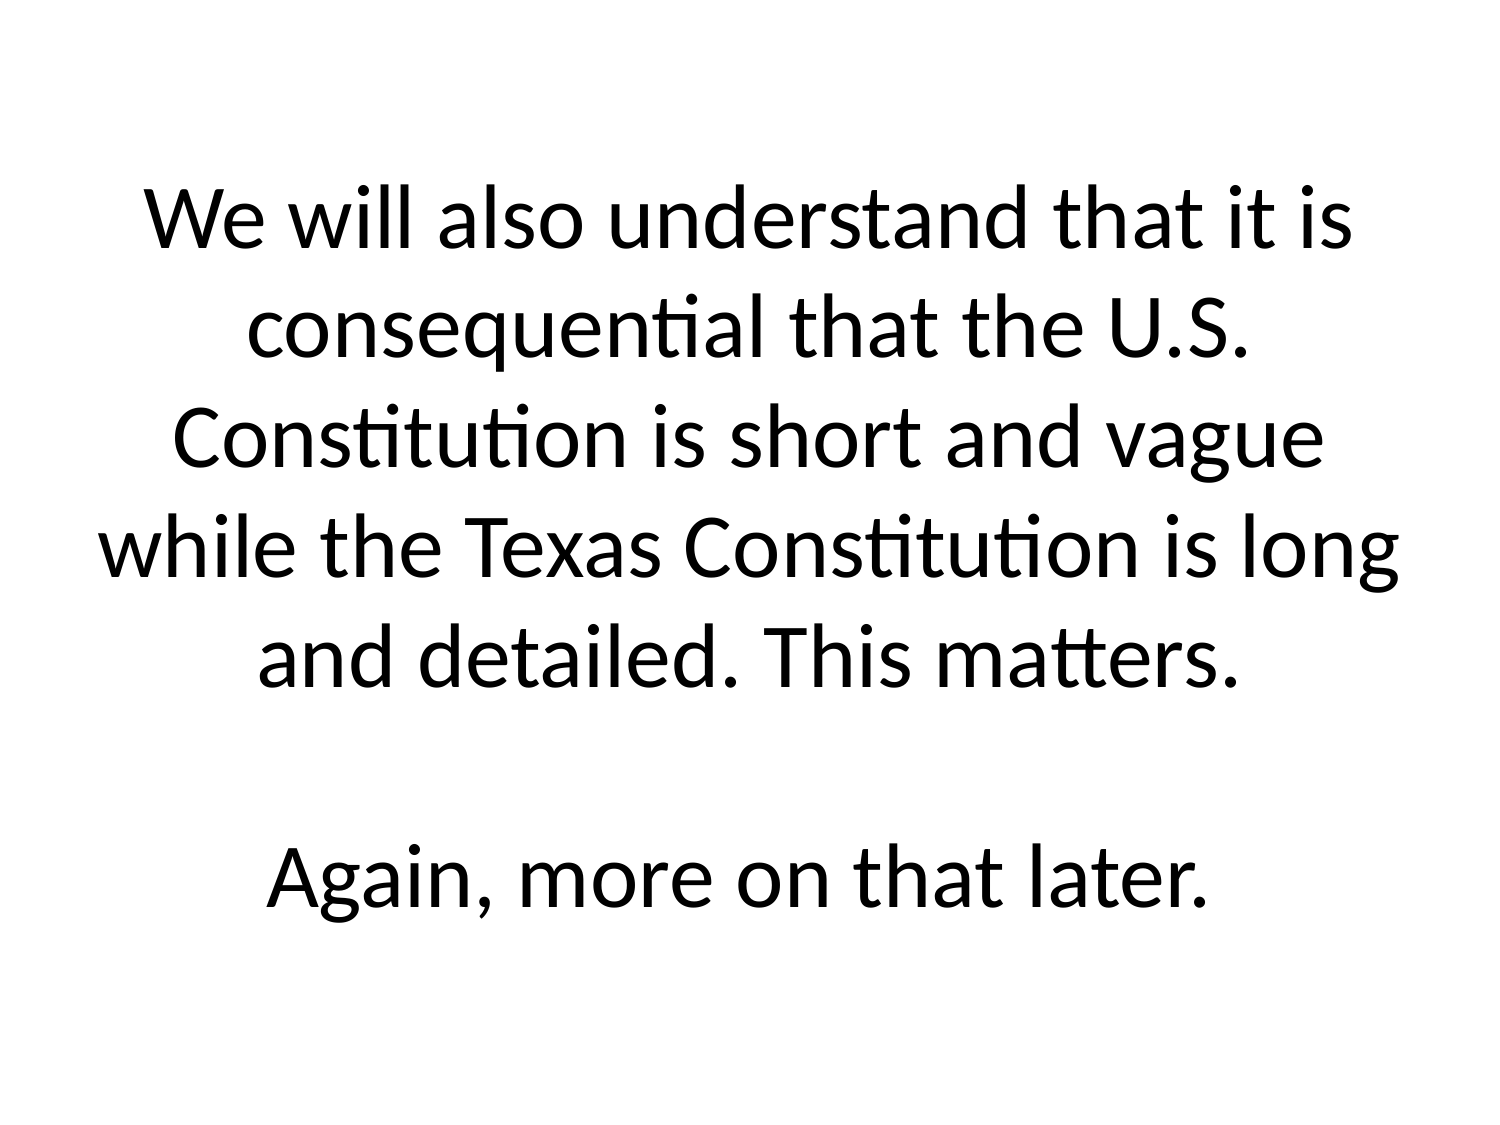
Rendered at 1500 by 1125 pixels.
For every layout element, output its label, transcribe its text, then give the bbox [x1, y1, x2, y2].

title We will also understand that it is consequential that the U.S. Constitution is short and vague while the Texas Constitution is long and detailed. This matters. Again, more on that later. [75, 45, 1425, 1038]
